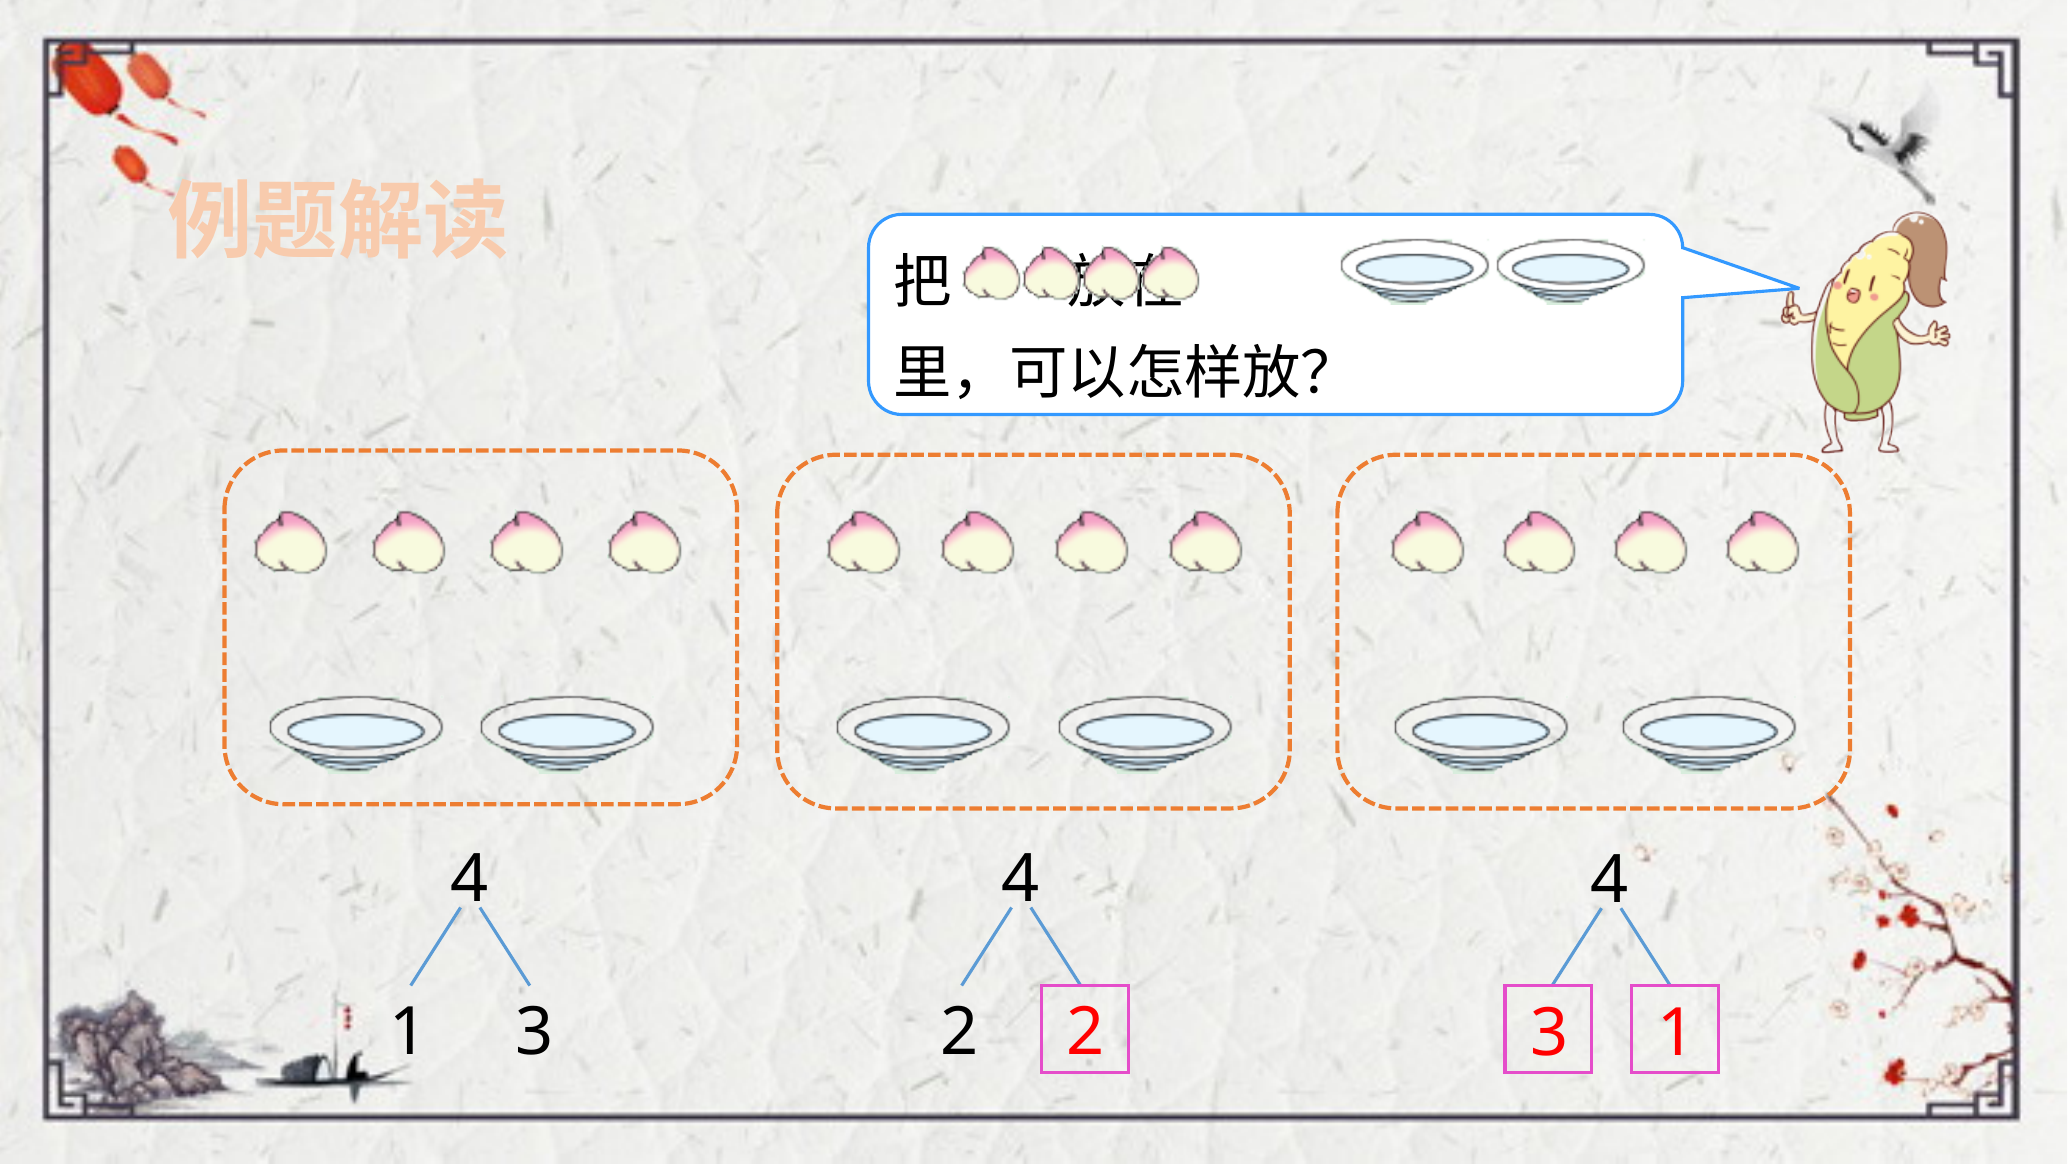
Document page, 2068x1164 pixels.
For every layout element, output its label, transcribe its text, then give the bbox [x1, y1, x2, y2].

text_box [1041, 985, 1129, 1073]
text_box 例题解读 [152, 158, 525, 277]
text_box [1336, 461, 1852, 810]
text_box 1 [1642, 980, 1727, 1076]
text_box 1 [374, 980, 459, 1076]
text_box 2 [925, 980, 1010, 1076]
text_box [1504, 828, 1719, 1073]
picture [0, 0, 2068, 1164]
text_box 2 [1051, 980, 1136, 1076]
text_box 3 [500, 980, 585, 1076]
text_box [776, 453, 1291, 810]
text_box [868, 208, 1966, 461]
text_box 4 [435, 827, 520, 907]
text_box [223, 449, 739, 806]
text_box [961, 907, 1081, 986]
text_box 4 [986, 827, 1071, 907]
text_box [410, 907, 530, 986]
